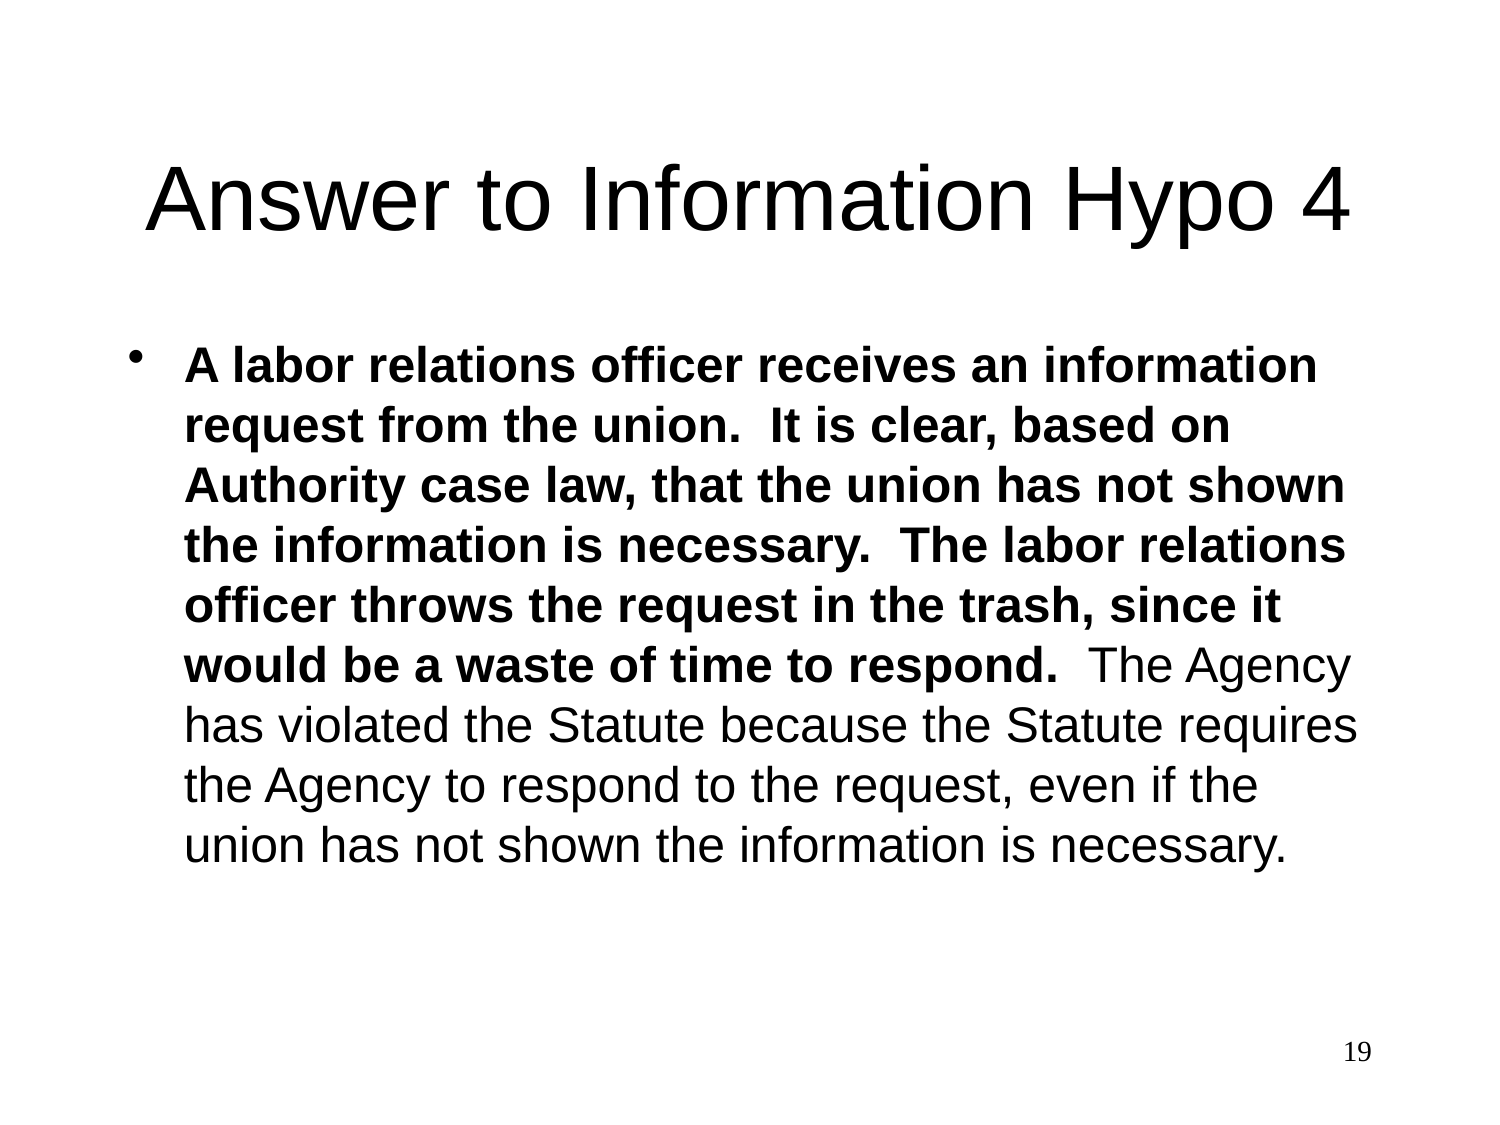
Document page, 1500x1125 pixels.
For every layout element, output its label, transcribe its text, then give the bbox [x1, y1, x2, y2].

title Answer to Information Hypo 4 [112, 99, 1388, 288]
list A labor relations officer receives an information request from the union. It is clear, based on Authority case law, that the union has not shown the information is necessary. The labor relations officer throws the request in the trash, since it would be a waste of time to respond. The Agency has violated the Statute because the Statute requires the Agency to respond to the request, even if the union has not shown the information is necessary. [112, 324, 1388, 1001]
slide_number 19 [1074, 1024, 1388, 1101]
